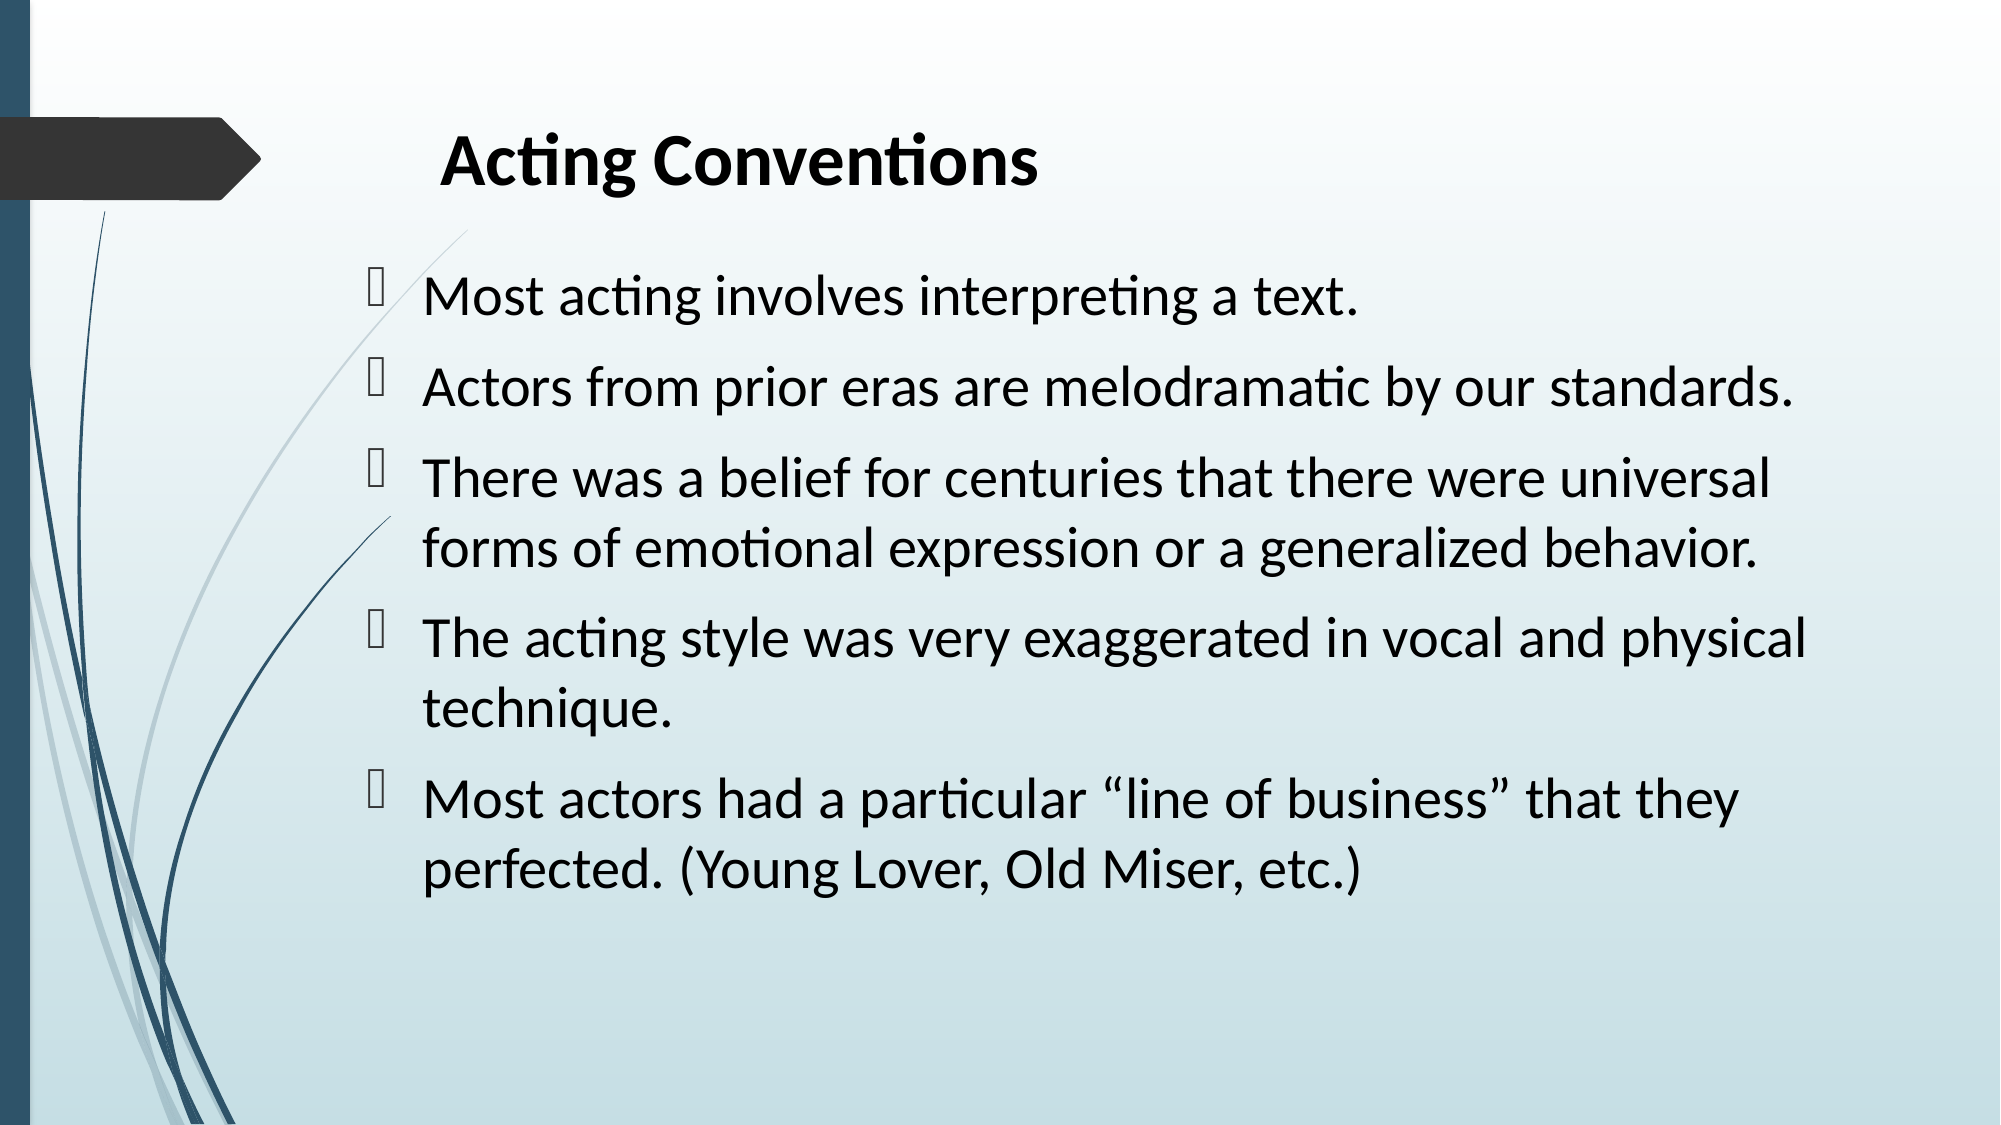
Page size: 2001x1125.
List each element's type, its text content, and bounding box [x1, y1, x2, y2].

title Acting Conventions [425, 102, 1888, 249]
list Most acting involves interpreting a text. Actors from prior eras are melodramatic by our standards. There was a belief for centuries that there were universal forms of emotional expression or a generalized behavior. The acting style was very exaggerated in vocal and physical technique. Most actors had a particular “line of business” that they perfected. (Young Lover, Old Miser, etc.) [351, 249, 1888, 970]
